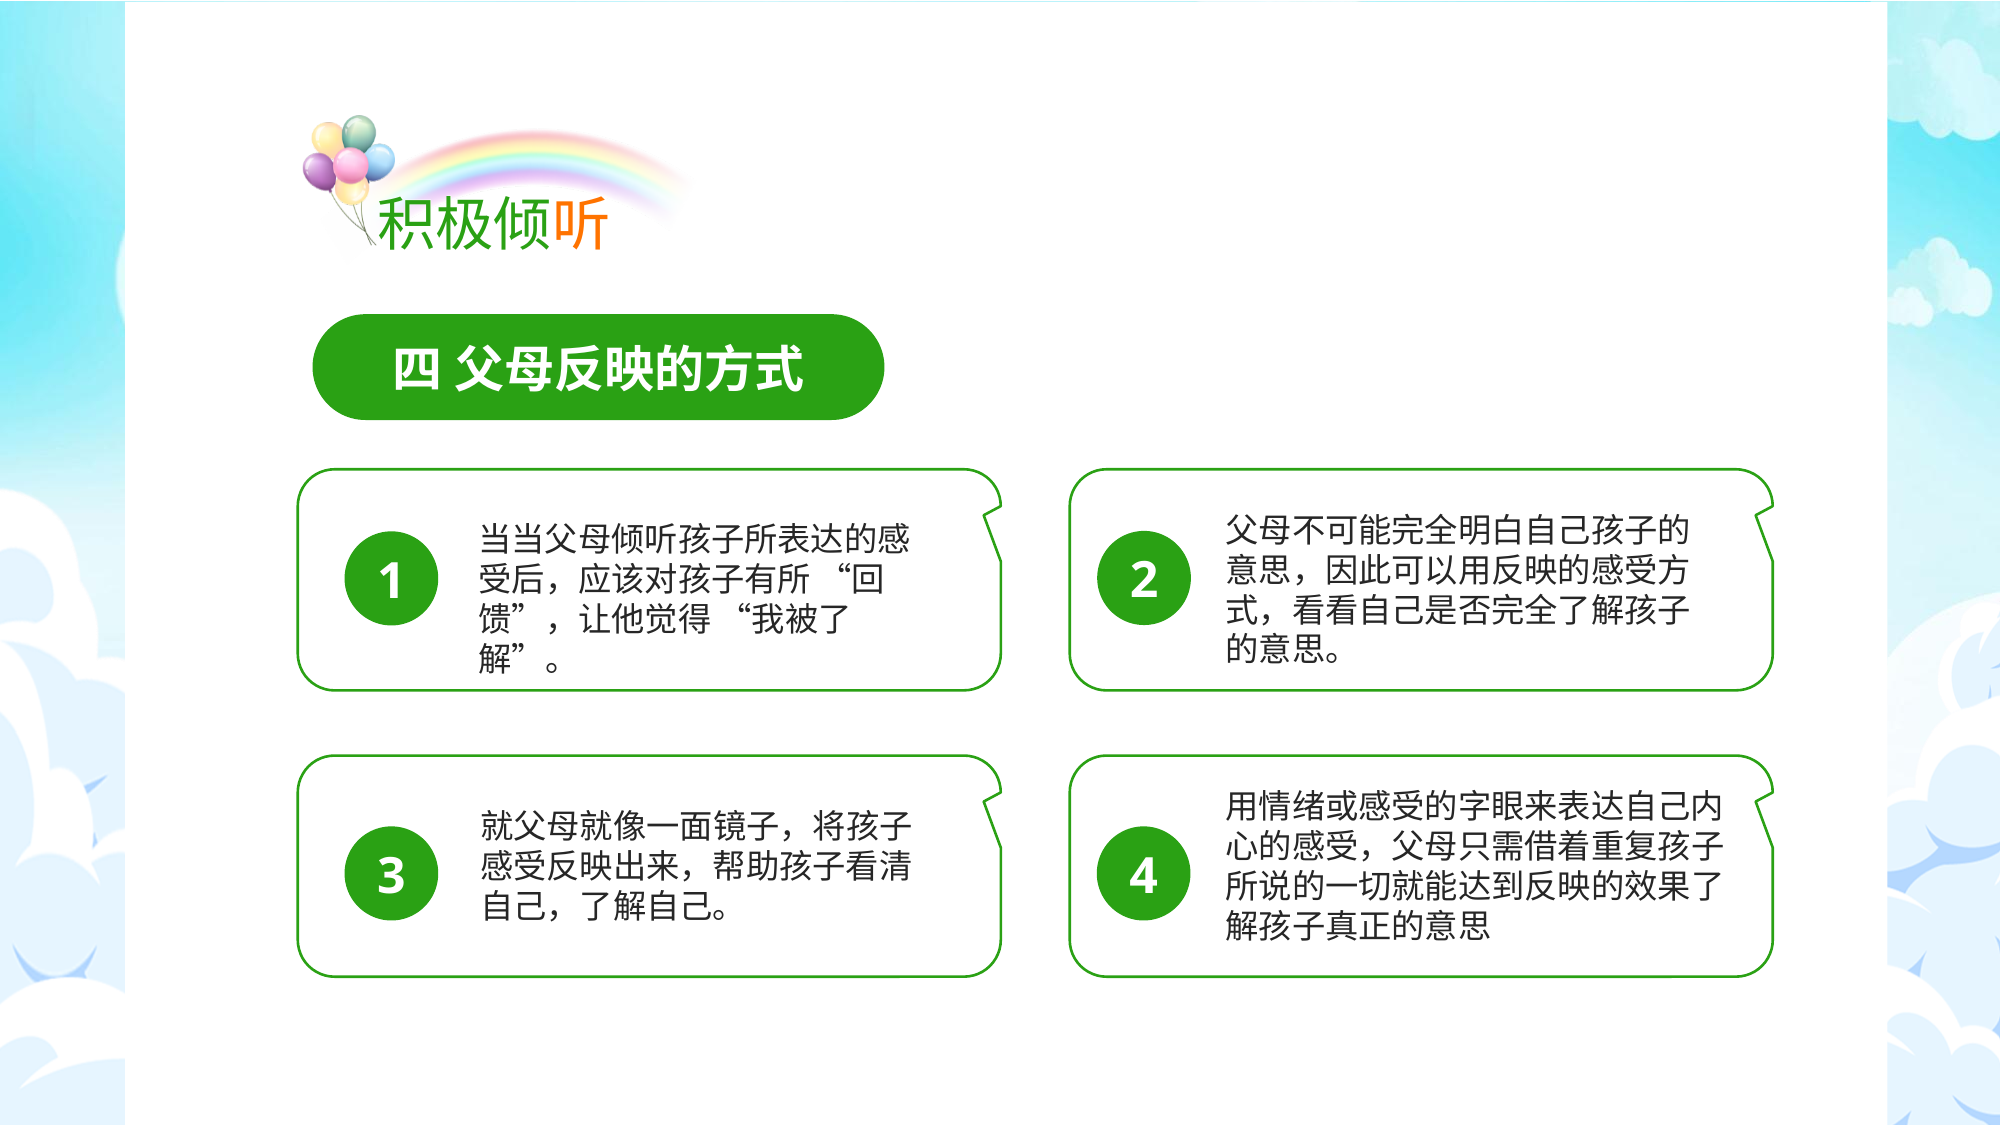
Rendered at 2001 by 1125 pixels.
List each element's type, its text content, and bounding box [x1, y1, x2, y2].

text_box 四 父母反映的方式 [312, 314, 885, 421]
text_box [296, 754, 1003, 979]
text_box 2 [1097, 530, 1191, 626]
text_box 父母不可能完全明白自己孩子的意思，因此可以用反映的感受方式，看看自己是否完全了解孩子的意思。 [1210, 501, 1725, 676]
text_box [1068, 467, 1775, 692]
text_box 当当父母倾听孩子所表达的感受后，应该对孩子有所 “回馈”，让他觉得 “我被了解”。 [463, 511, 954, 726]
text_box 就父母就像一面镜子，将孩子感受反映出来，帮助孩子看清自己，了解自己。 [465, 797, 938, 973]
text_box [251, 96, 771, 273]
text_box 1 [344, 531, 439, 626]
text_box 4 [1096, 826, 1191, 921]
text_box [1068, 754, 1775, 979]
text_box 3 [344, 826, 439, 921]
text_box [296, 467, 1003, 692]
text_box 用情绪或感受的字眼来表达自己内心的感受，父母只需借着重复孩子所说的一切就能达到反映的效果了解孩子真正的意思 [1210, 777, 1750, 953]
picture [0, 0, 2000, 1125]
